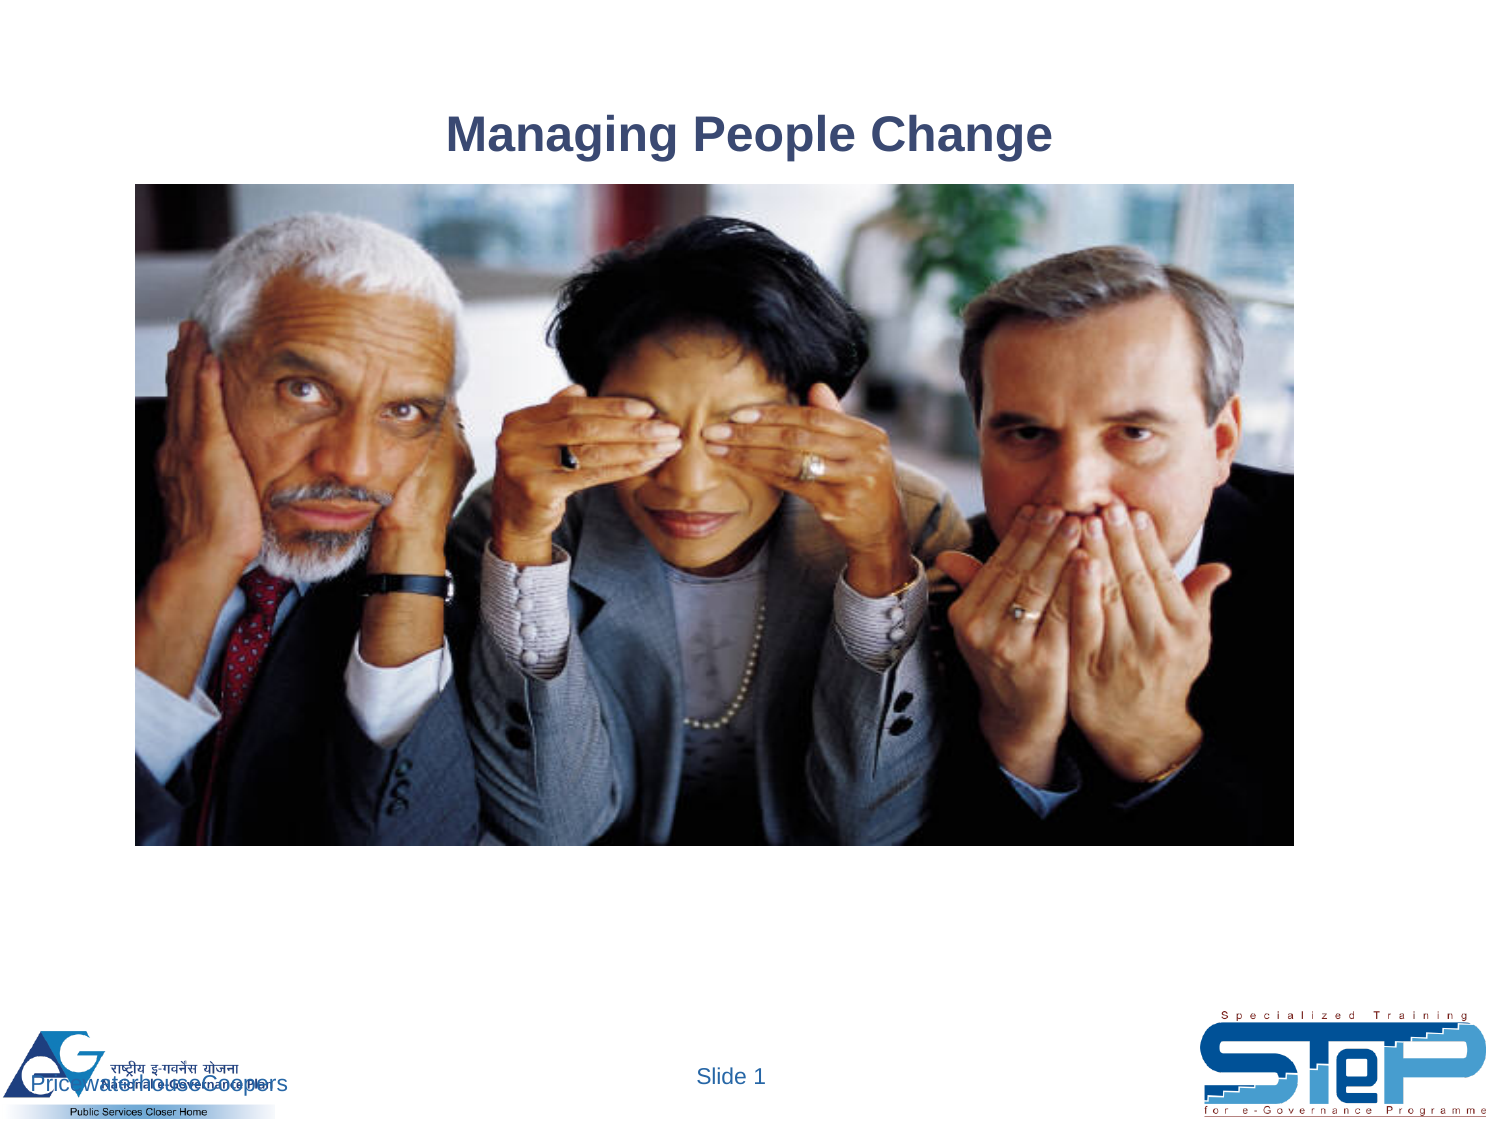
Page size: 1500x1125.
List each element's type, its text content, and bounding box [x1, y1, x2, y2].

picture [2, 1031, 275, 1119]
picture [1200, 1011, 1486, 1117]
title Managing People Change [29, 101, 1470, 226]
picture [135, 184, 1294, 847]
